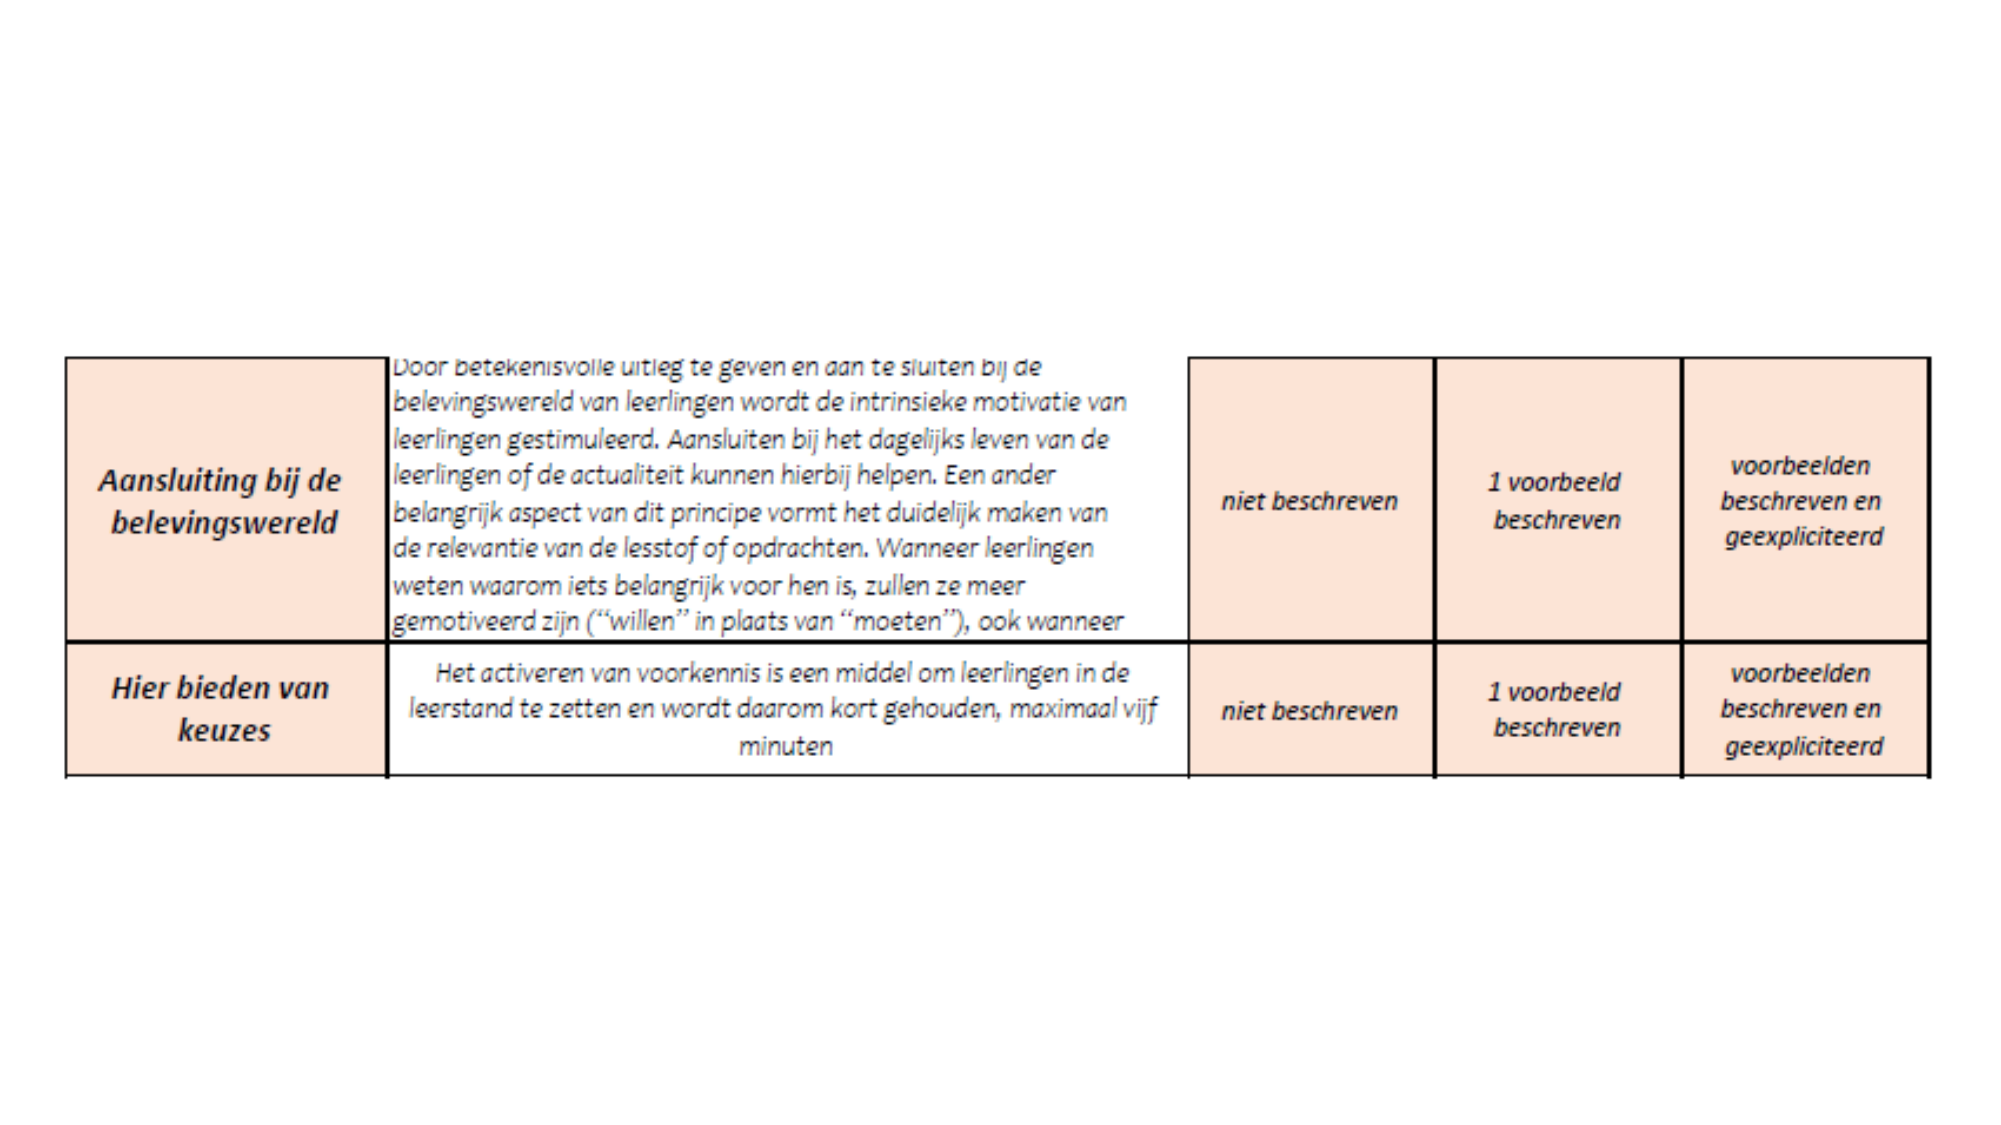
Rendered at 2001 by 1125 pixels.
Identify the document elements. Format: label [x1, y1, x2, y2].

picture [48, 329, 1951, 796]
